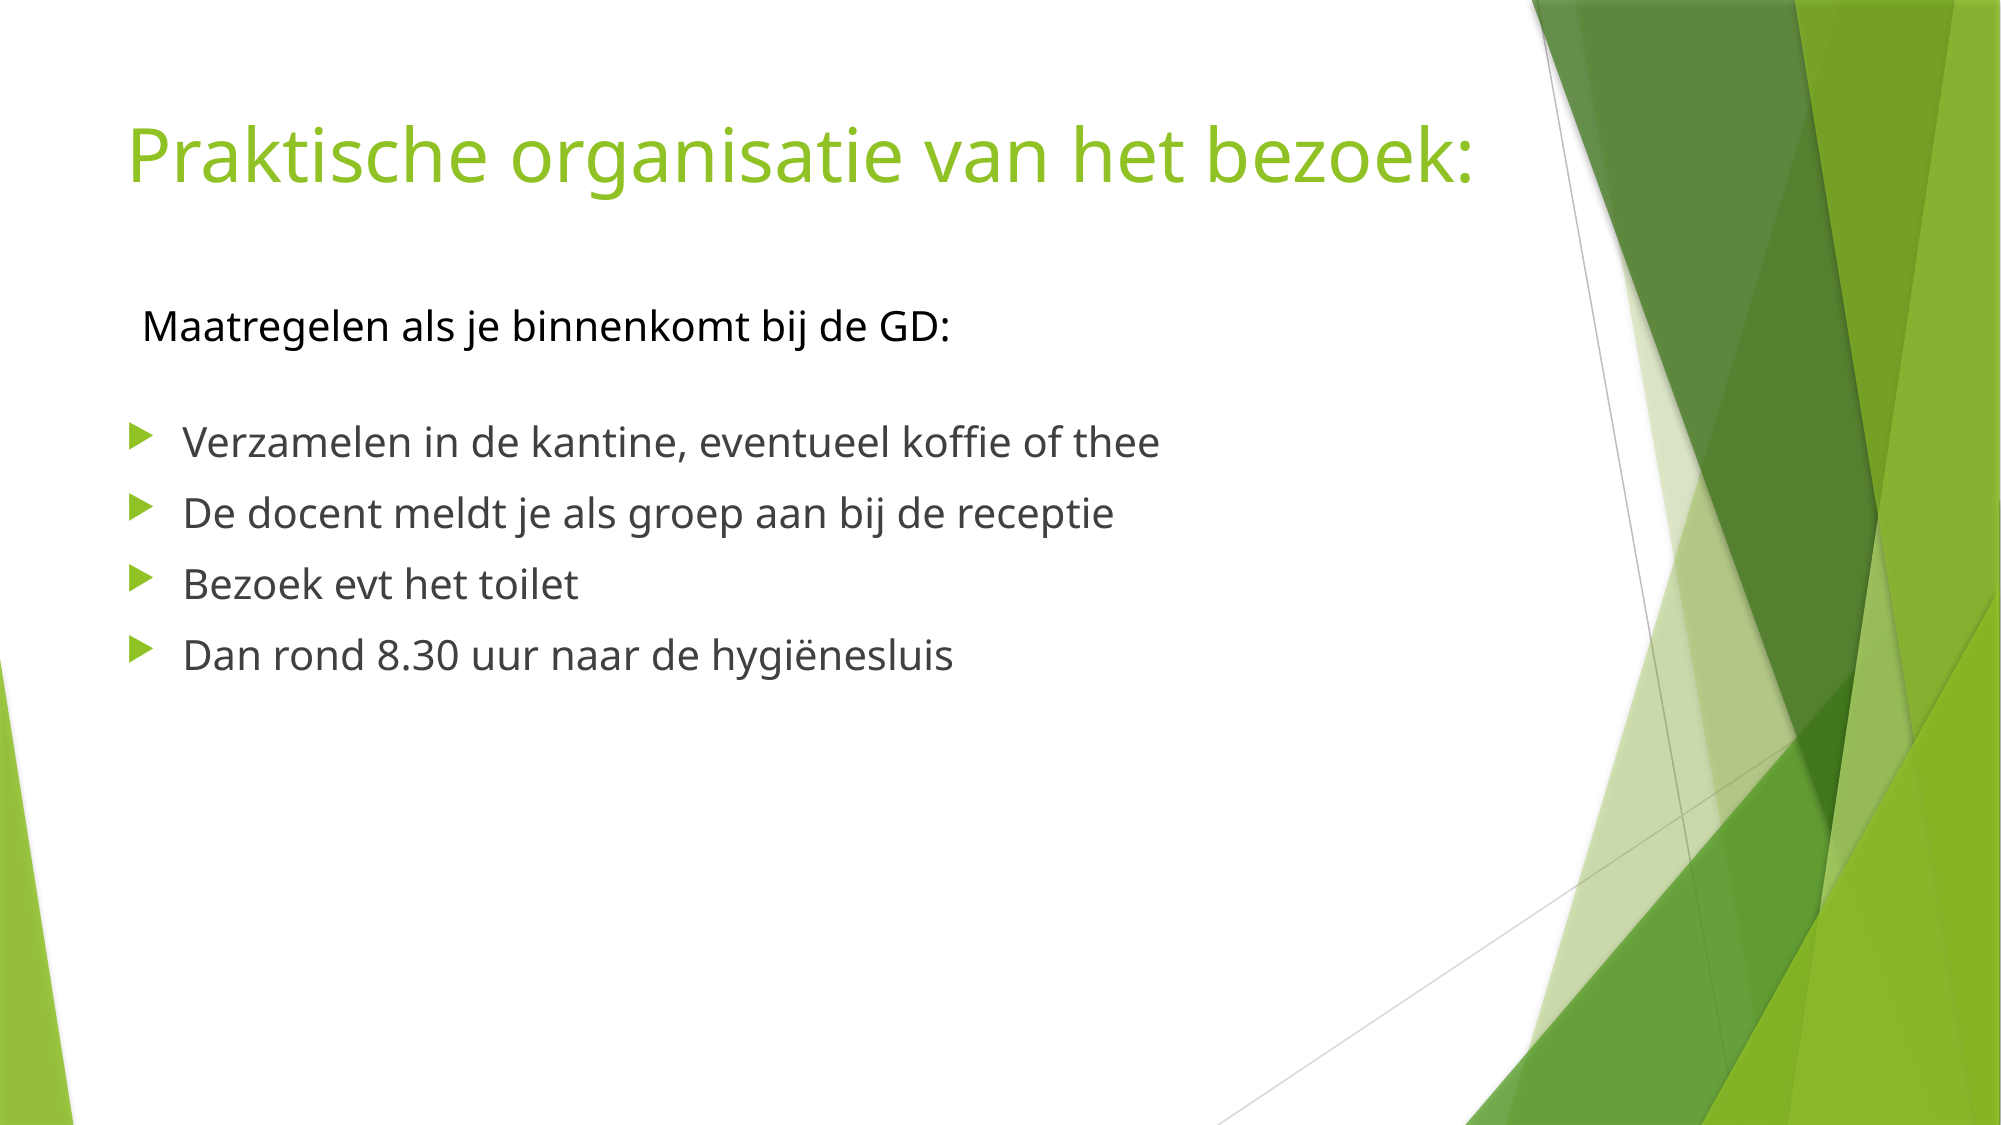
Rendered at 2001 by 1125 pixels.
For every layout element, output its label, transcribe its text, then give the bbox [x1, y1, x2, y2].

title Praktische organisatie van het bezoek: [111, 99, 1522, 317]
list Verzamelen in de kantine, eventueel koffie of thee De docent meldt je als groep aan bij de receptie Bezoek evt het toilet Dan rond 8.30 uur naar de hygiënesluis [111, 408, 1697, 1059]
text_box Maatregelen als je binnenkomt bij de GD: [126, 292, 1298, 358]
